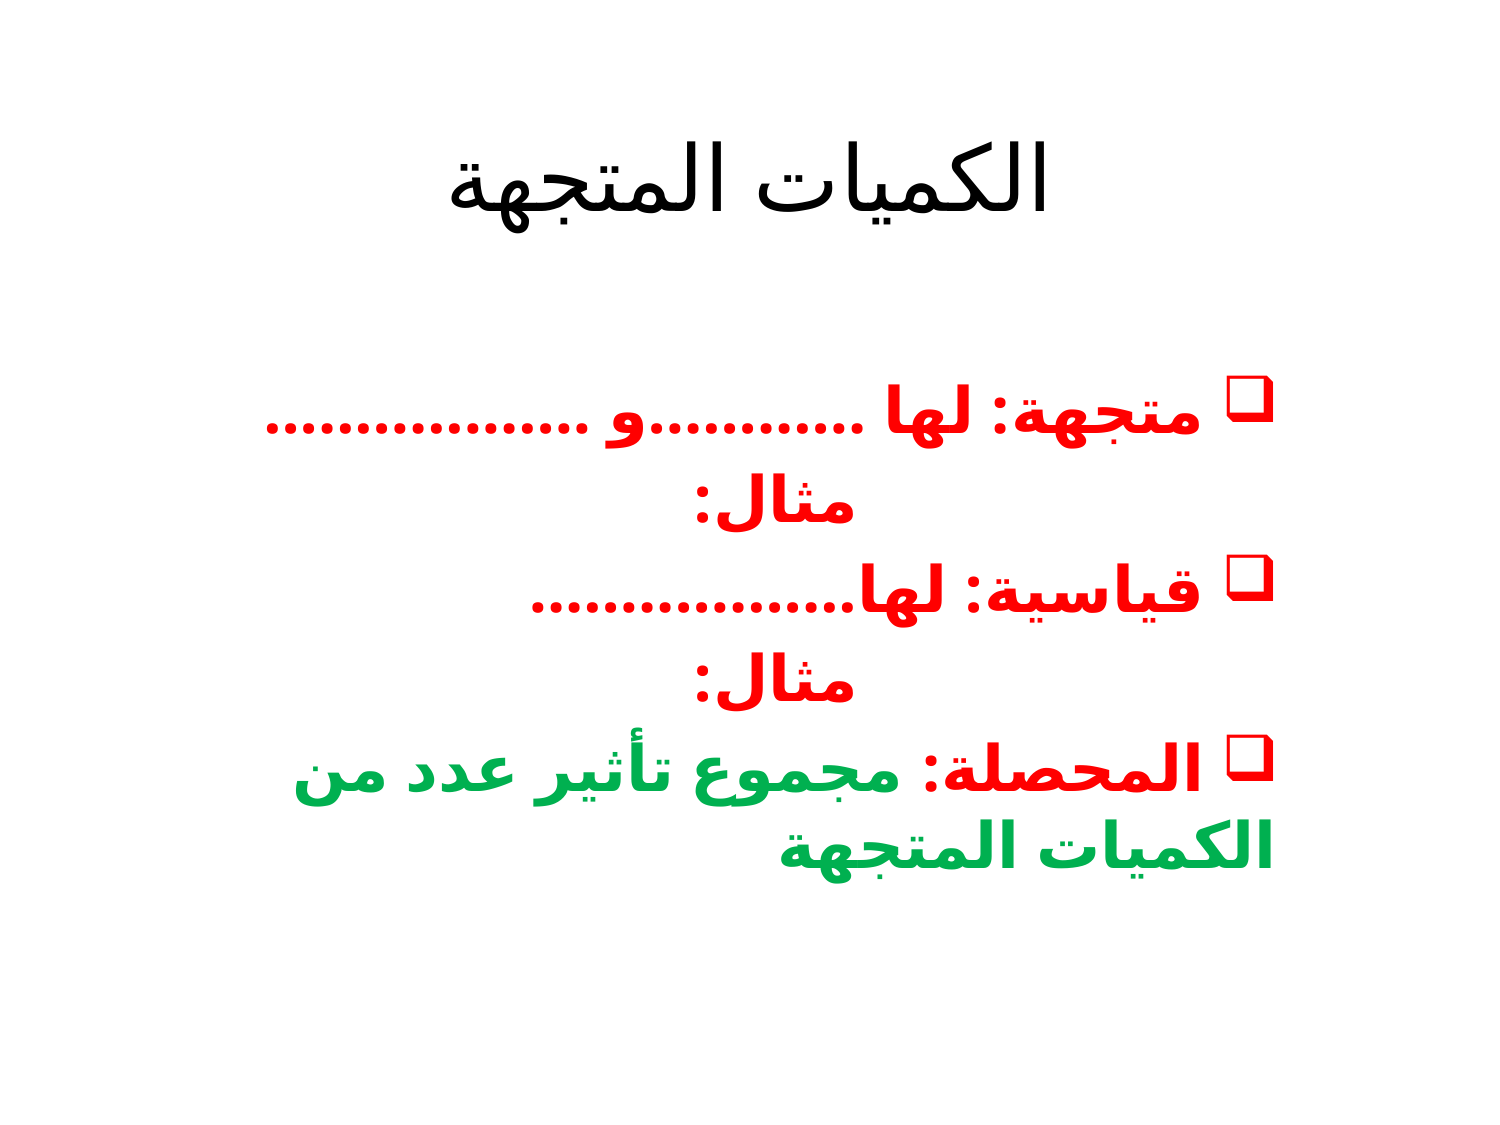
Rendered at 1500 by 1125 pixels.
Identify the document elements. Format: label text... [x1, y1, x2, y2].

subtitle متجهة: لها ............و .................. مثال: قياسية: لها.................. مثال: المحصلة: مجموع تأثير عدد من الكميات المتجهة [242, 361, 1293, 953]
title الكميات المتجهة [112, 54, 1388, 296]
